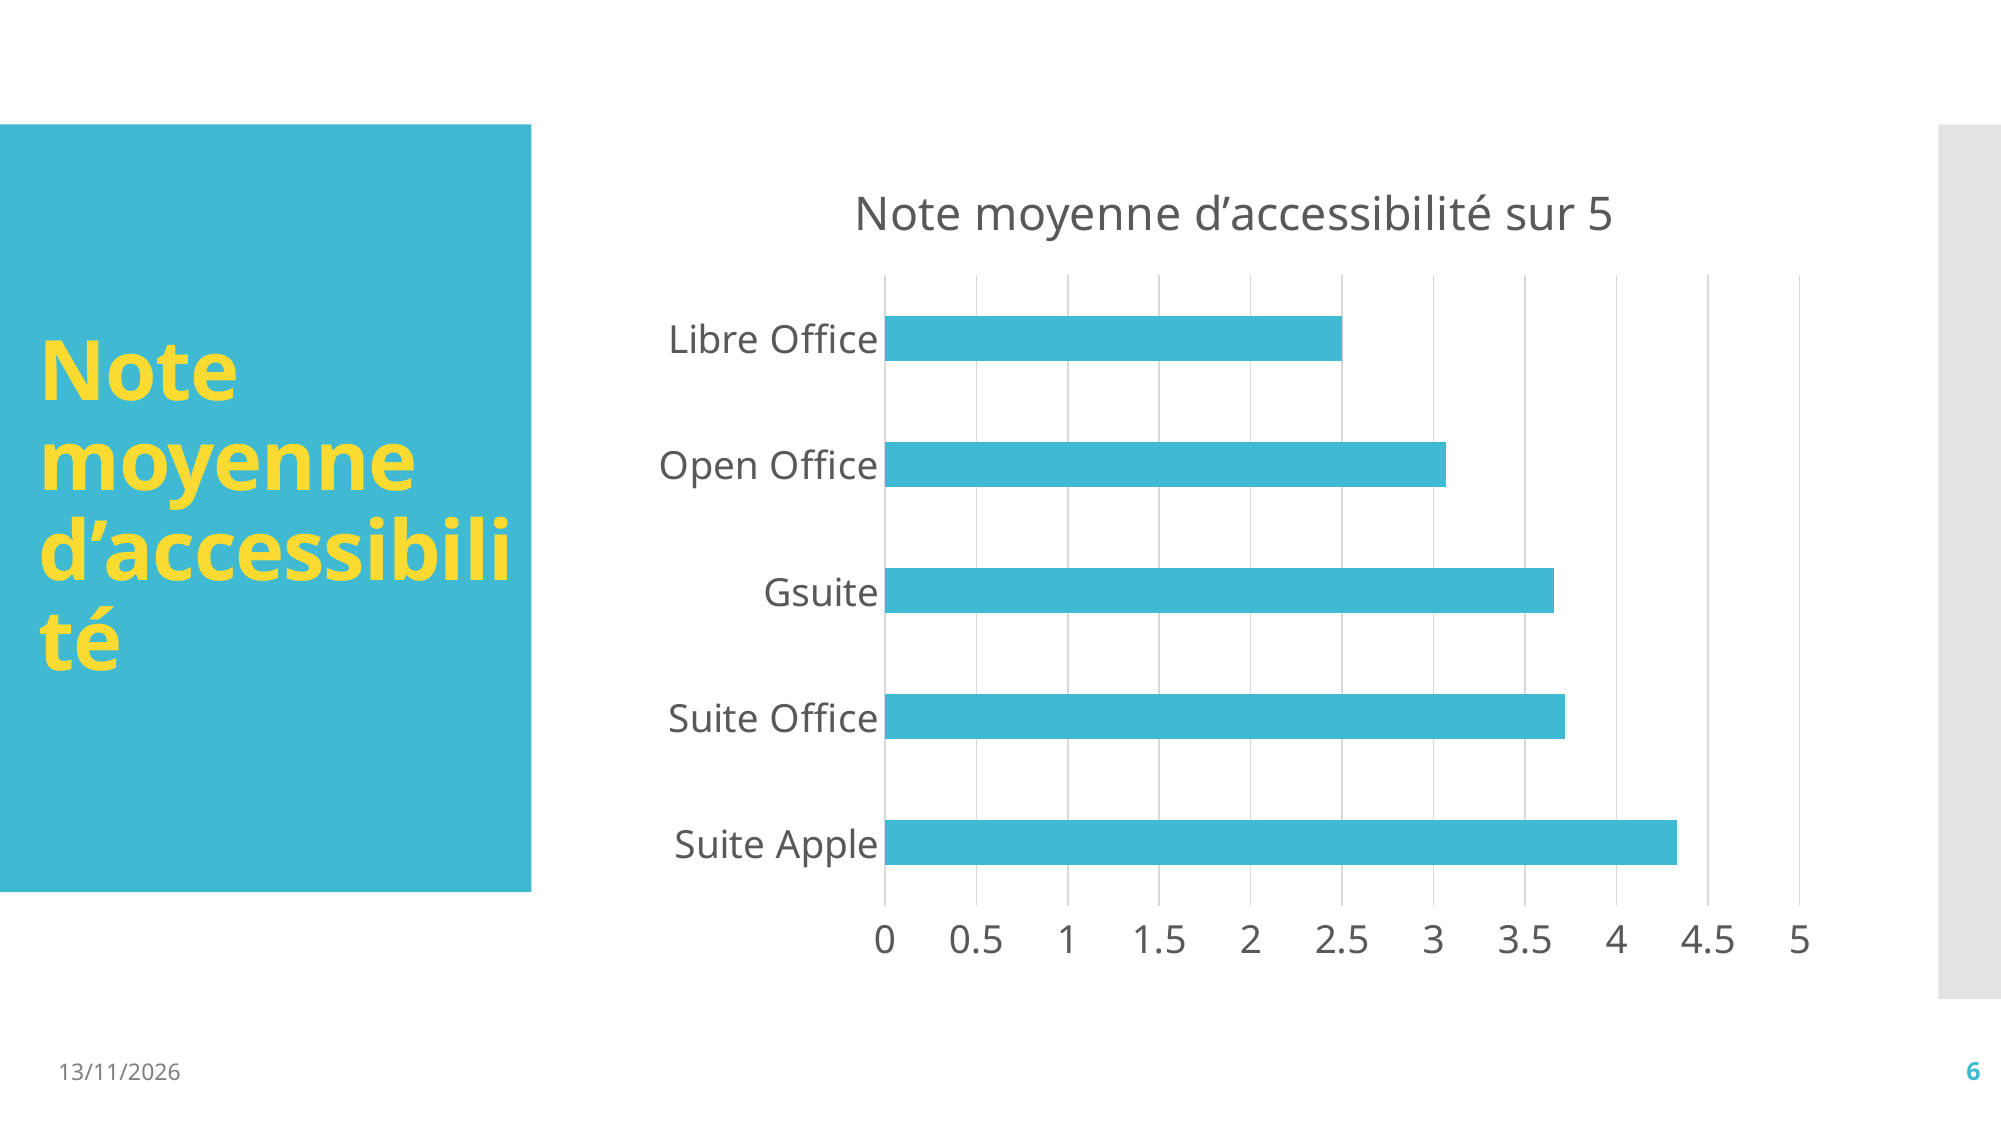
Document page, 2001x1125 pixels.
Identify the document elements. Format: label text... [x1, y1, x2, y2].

slide_number 6 [1744, 1042, 1996, 1103]
chart [634, 141, 1835, 982]
title Note moyenne d’accessibilité [23, 130, 539, 886]
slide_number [43, 1042, 493, 1103]
